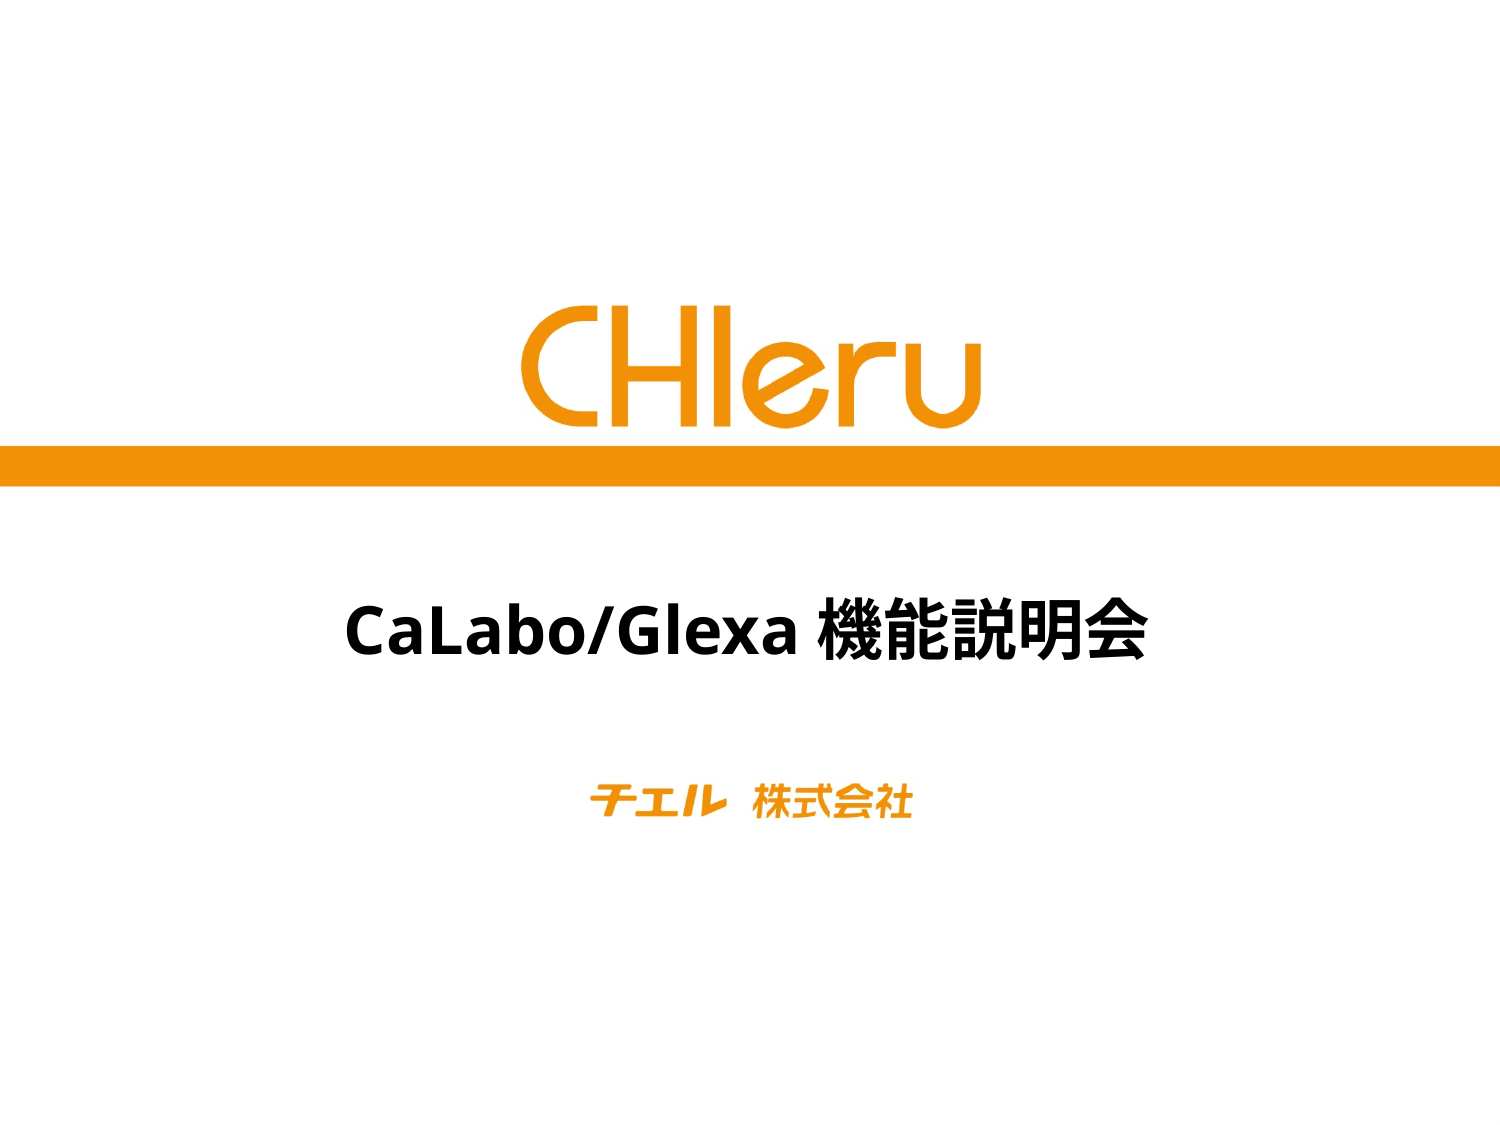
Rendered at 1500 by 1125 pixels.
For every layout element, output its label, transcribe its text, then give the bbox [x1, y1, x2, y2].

text_box CaLabo/Glexa機能説明会 [182, 562, 1296, 694]
picture [0, 70, 1500, 1125]
